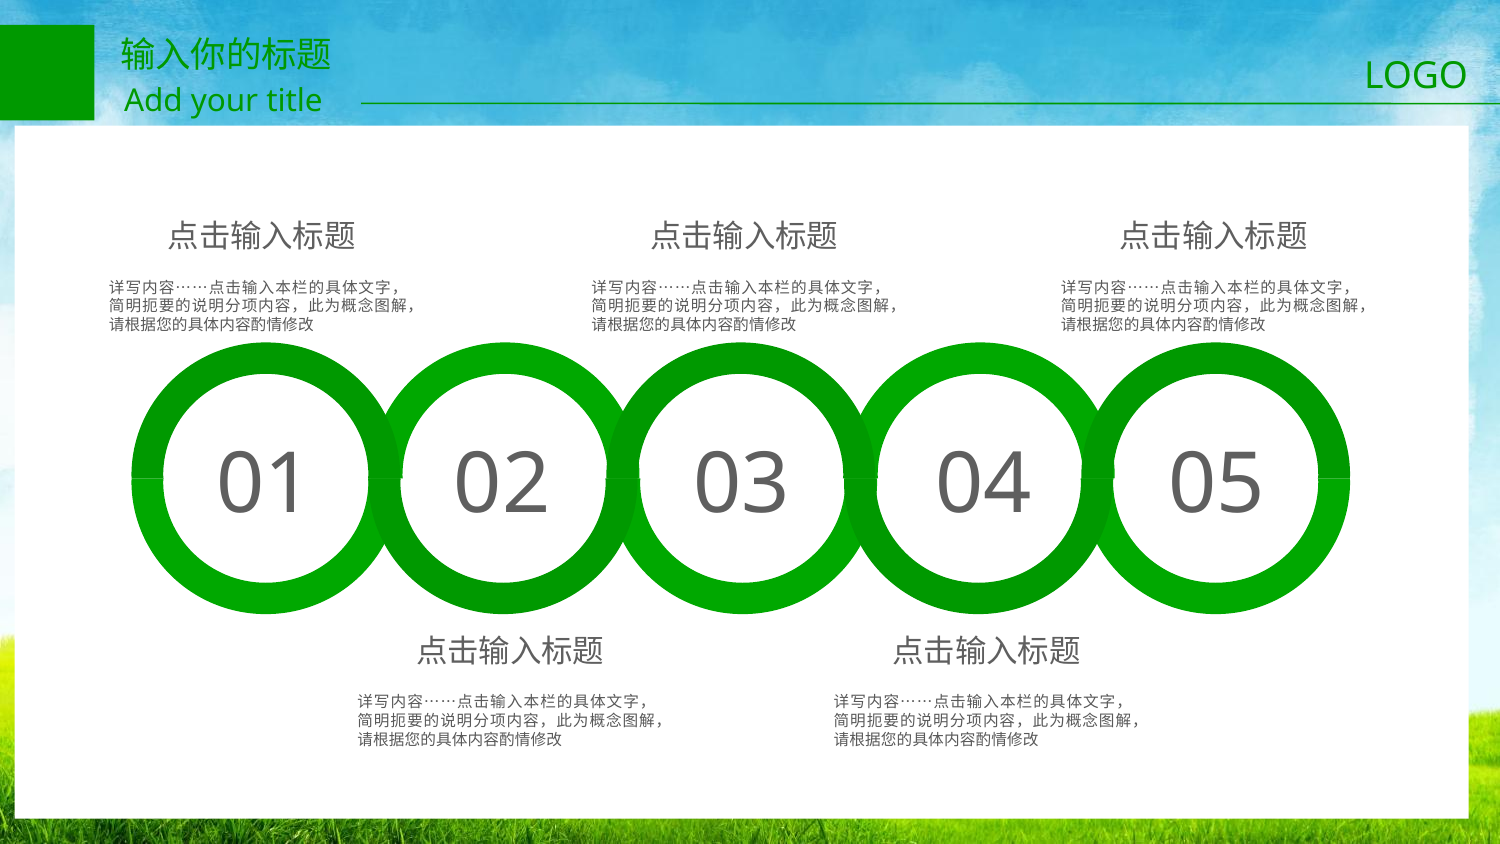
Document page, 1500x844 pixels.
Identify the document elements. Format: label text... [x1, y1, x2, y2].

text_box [1043, 210, 1384, 360]
text_box [1081, 368, 1351, 479]
text_box [131, 368, 401, 479]
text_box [340, 625, 680, 774]
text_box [816, 625, 1157, 774]
text_box [131, 479, 384, 615]
text_box 03 [681, 422, 803, 535]
text_box [844, 478, 1113, 615]
text_box [623, 478, 860, 615]
text_box 02 [441, 422, 563, 535]
picture [0, 0, 1500, 844]
text_box [386, 342, 623, 479]
text_box [368, 478, 638, 615]
text_box 05 [1156, 422, 1278, 535]
text_box 04 [922, 422, 1044, 535]
text_box 01 [204, 422, 325, 535]
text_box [91, 210, 432, 360]
text_box [1097, 479, 1351, 615]
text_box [574, 210, 914, 360]
text_box [606, 368, 876, 479]
text_box [861, 342, 1098, 479]
